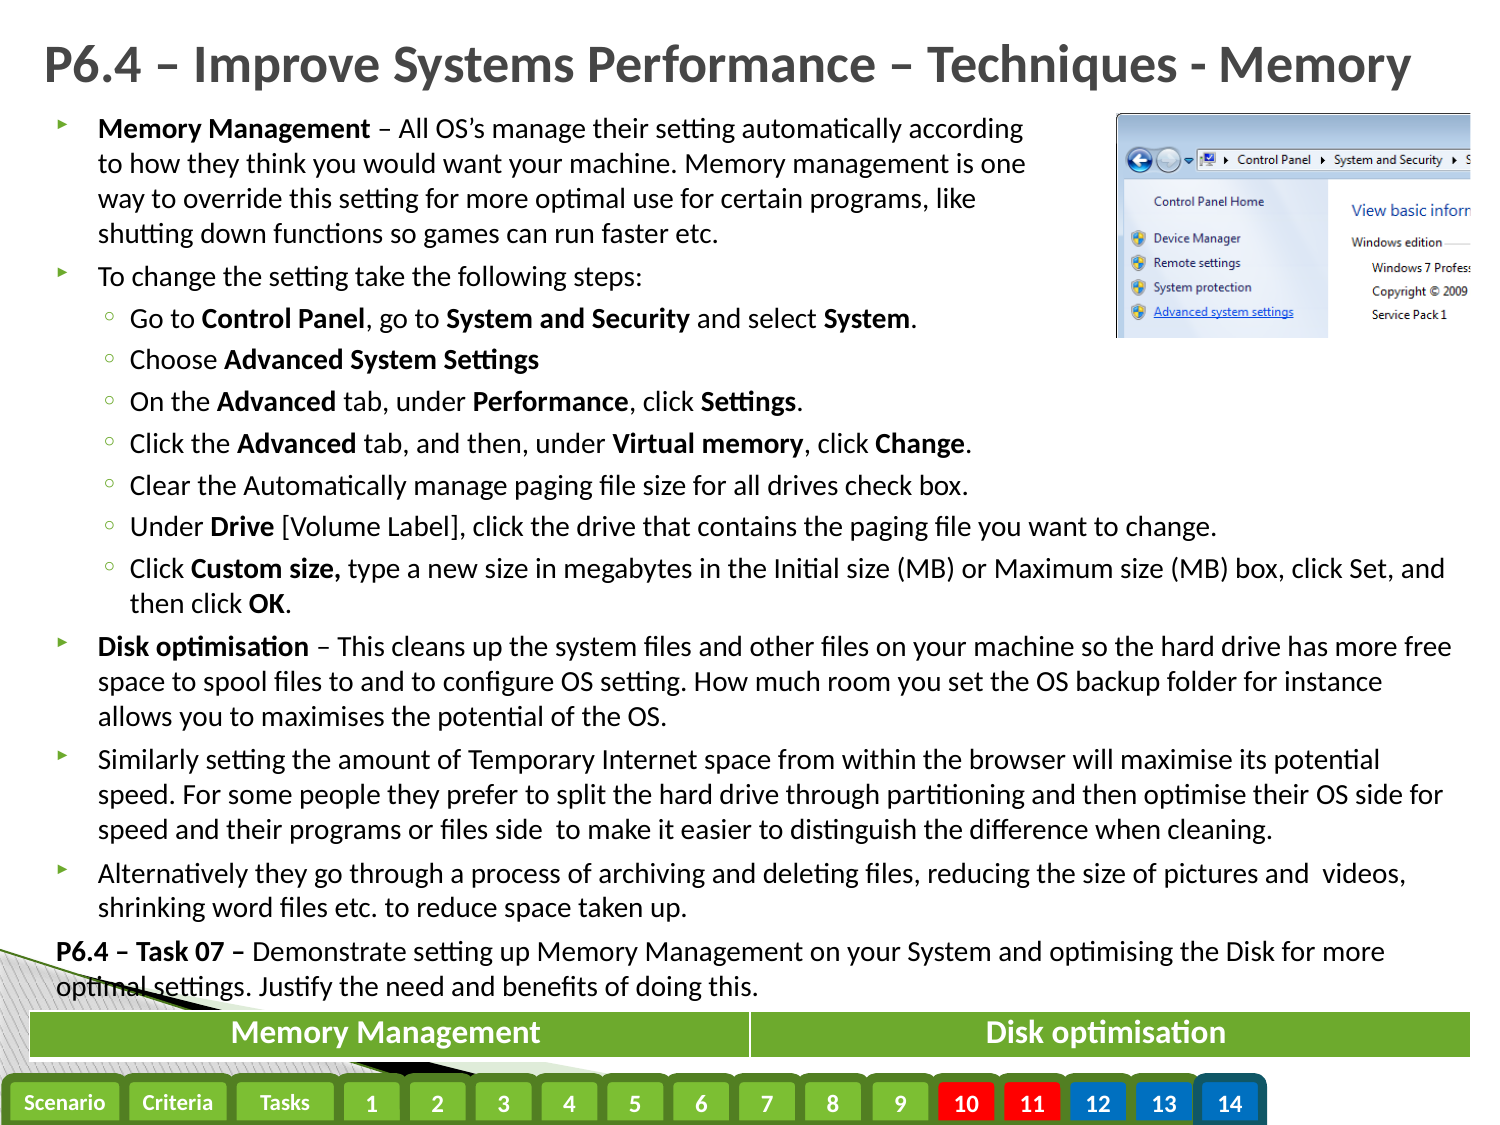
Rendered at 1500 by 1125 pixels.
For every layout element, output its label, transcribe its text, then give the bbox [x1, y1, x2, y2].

table_header Memory Management [30, 1012, 749, 1057]
title P6.4 – Improve Systems Performance – Techniques - Memory [29, 30, 1463, 90]
table_header Disk optimisation [751, 1012, 1470, 1057]
list Memory Management – All OS’s manage their setting automatically according to how they think you would want your machine. Memory management is one way to override this setting for more optimal use for certain programs, like shutting down functions so games can run faster etc. To change the setting take the following steps: Go to Control Panel, go to System and Security and select System. Choose Advanced System Settings On the Advanced tab, under Performance, click Settings. Click the Advanced tab, and then, under Virtual memory, click Change. Clear the Automatically manage paging file size for all drives check box. Under Drive [Volume Label], click the drive that contains the paging file you want to change. Click Custom size, type a new size in megabytes in the Initial size (MB) or Maximum size (MB) box, click Set, and then click OK. Disk optimisation – This cleans up the system files and other files on your machine so the hard drive has more free space to spool files to and to configure OS setting. How much room you set the OS backup folder for instance allows you to maximises the potential of the OS. Similarly setting the amount of Temporary Internet space from within the browser will maximise its potential speed. For some people they prefer to split the hard drive through partitioning and then optimise their OS side for speed and their programs or files side to make it easier to distinguish the difference when cleaning. Alternatively they go through a process of archiving and deleting files, reducing the size of pictures and videos, shrinking word files etc. to reduce space taken up. P6.4 – Task 07 – Demonstrate setting up Memory Management on your System and optimising the Disk for more optimal settings. Justify the need and benefits of doing this. [41, 101, 1471, 1000]
picture [1115, 113, 1471, 338]
